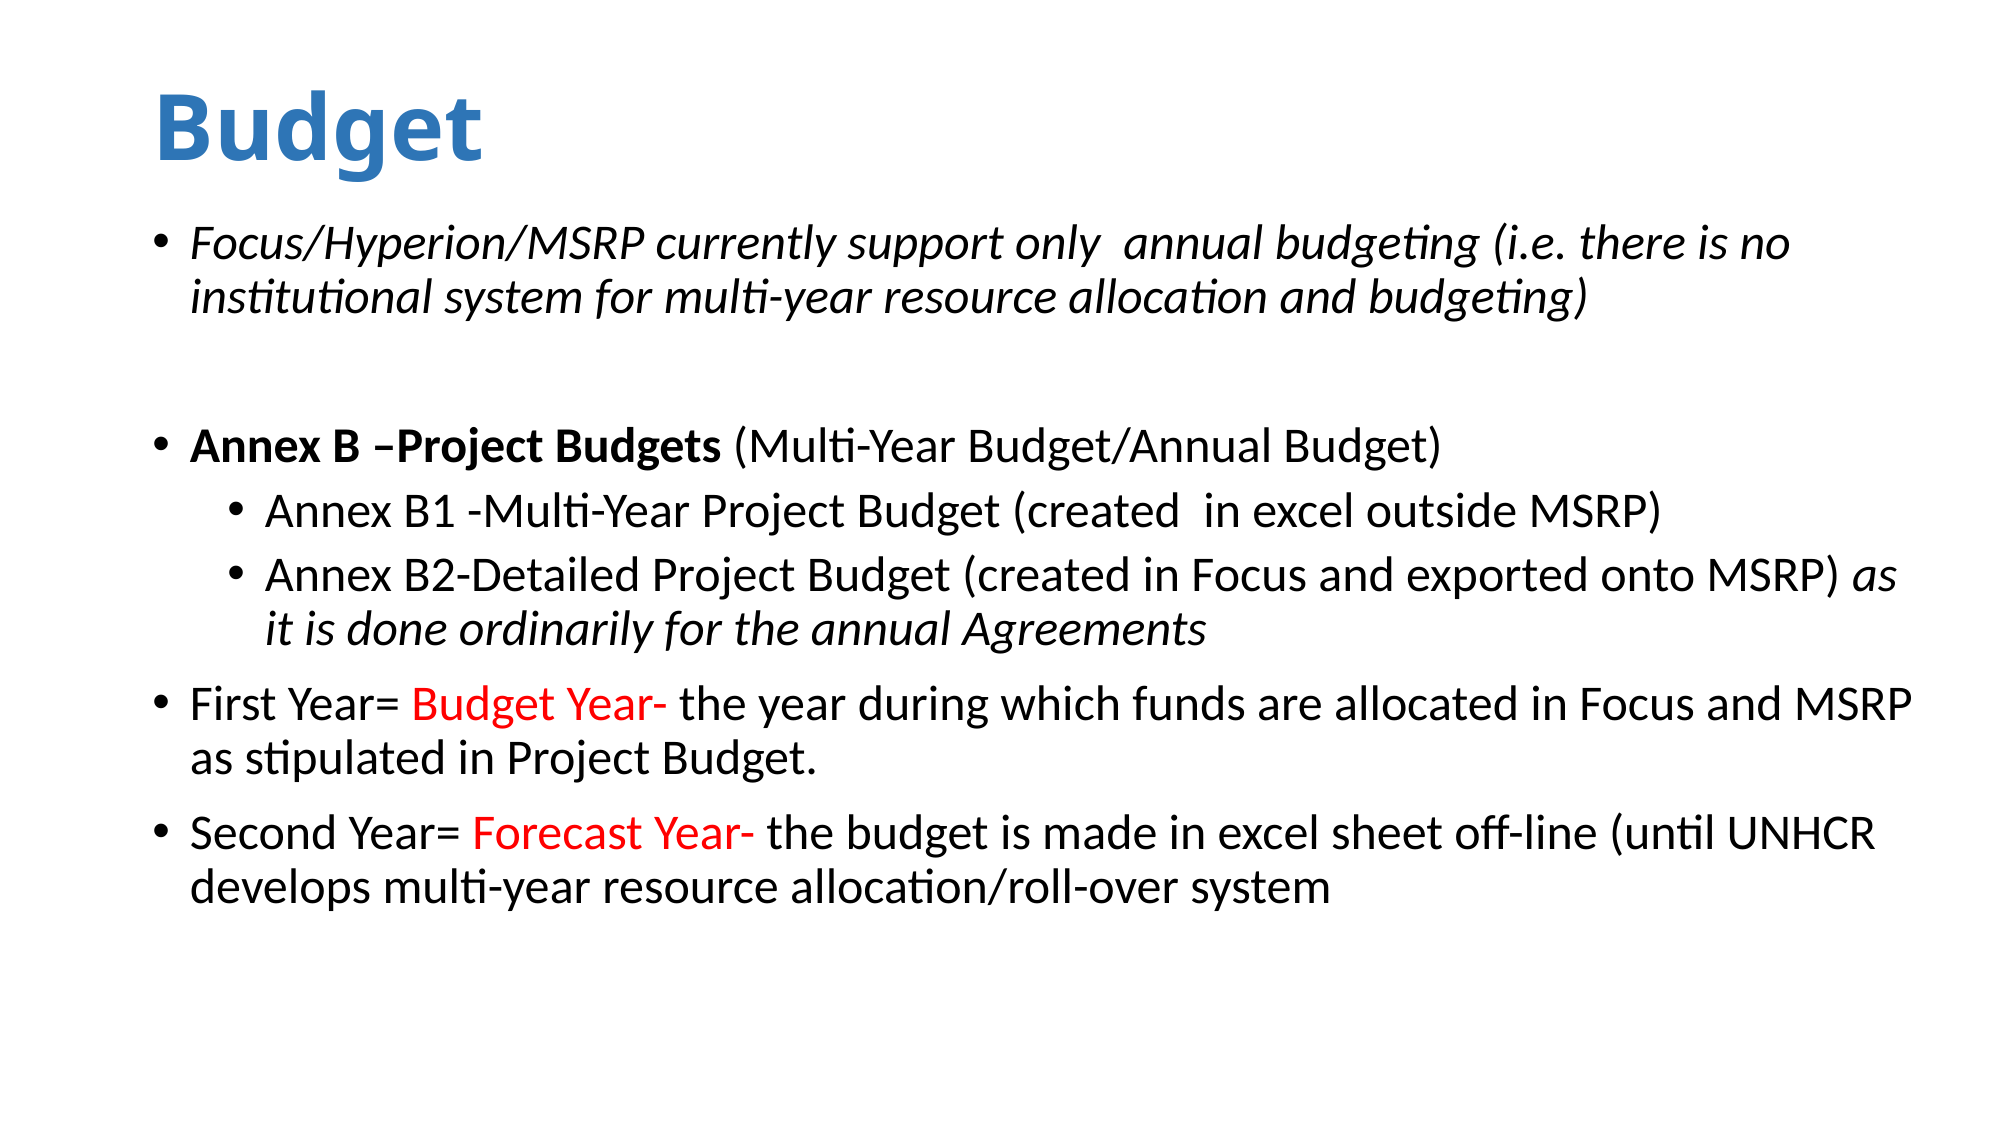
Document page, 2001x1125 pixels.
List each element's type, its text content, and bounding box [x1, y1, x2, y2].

title Budget [137, 72, 1782, 190]
list Focus/Hyperion/MSRP currently support only annual budgeting (i.e. there is no institutional system for multi-year resource allocation and budgeting) Annex B –Project Budgets (Multi-Year Budget/Annual Budget) Annex B1 -Multi-Year Project Budget (created in excel outside MSRP) Annex B2-Detailed Project Budget (created in Focus and exported onto MSRP) as it is done ordinarily for the annual Agreements First Year= Budget Year- the year during which funds are allocated in Focus and MSRP as stipulated in Project Budget. Second Year= Forecast Year- the budget is made in excel sheet off-line (until UNHCR develops multi-year resource allocation/roll-over system [137, 208, 1944, 1001]
